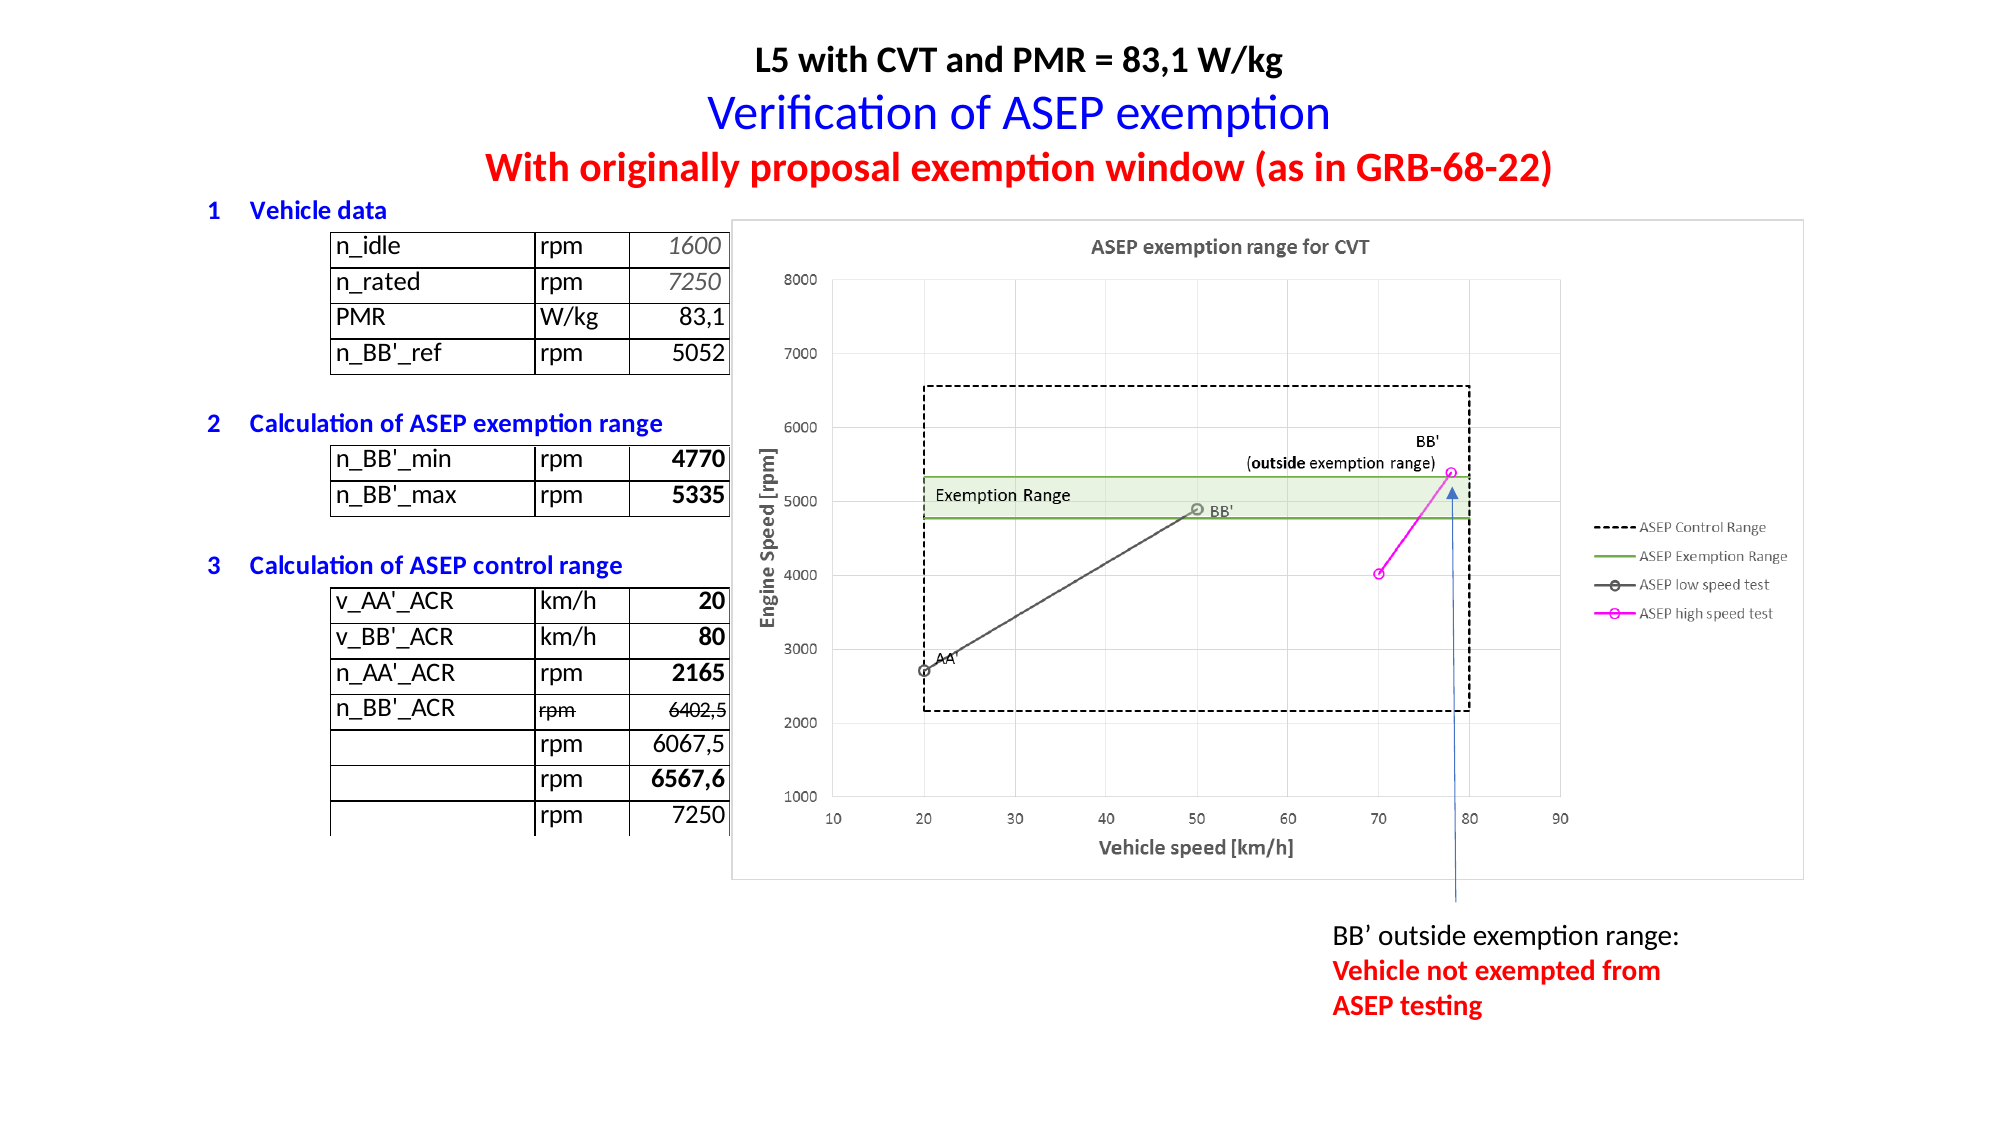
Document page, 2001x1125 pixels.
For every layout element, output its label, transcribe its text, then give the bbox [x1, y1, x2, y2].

text_box L5 with CVT and PMR = 83,1 W/kg Verification of ASEP exemption With originally proposal exemption window (as in GRB-68-22) [447, 27, 1591, 219]
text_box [1452, 486, 1456, 903]
picture [201, 196, 1804, 880]
text_box BB’ outside exemption range: Vehicle not exempted from ASEP testing [1317, 909, 1718, 1029]
